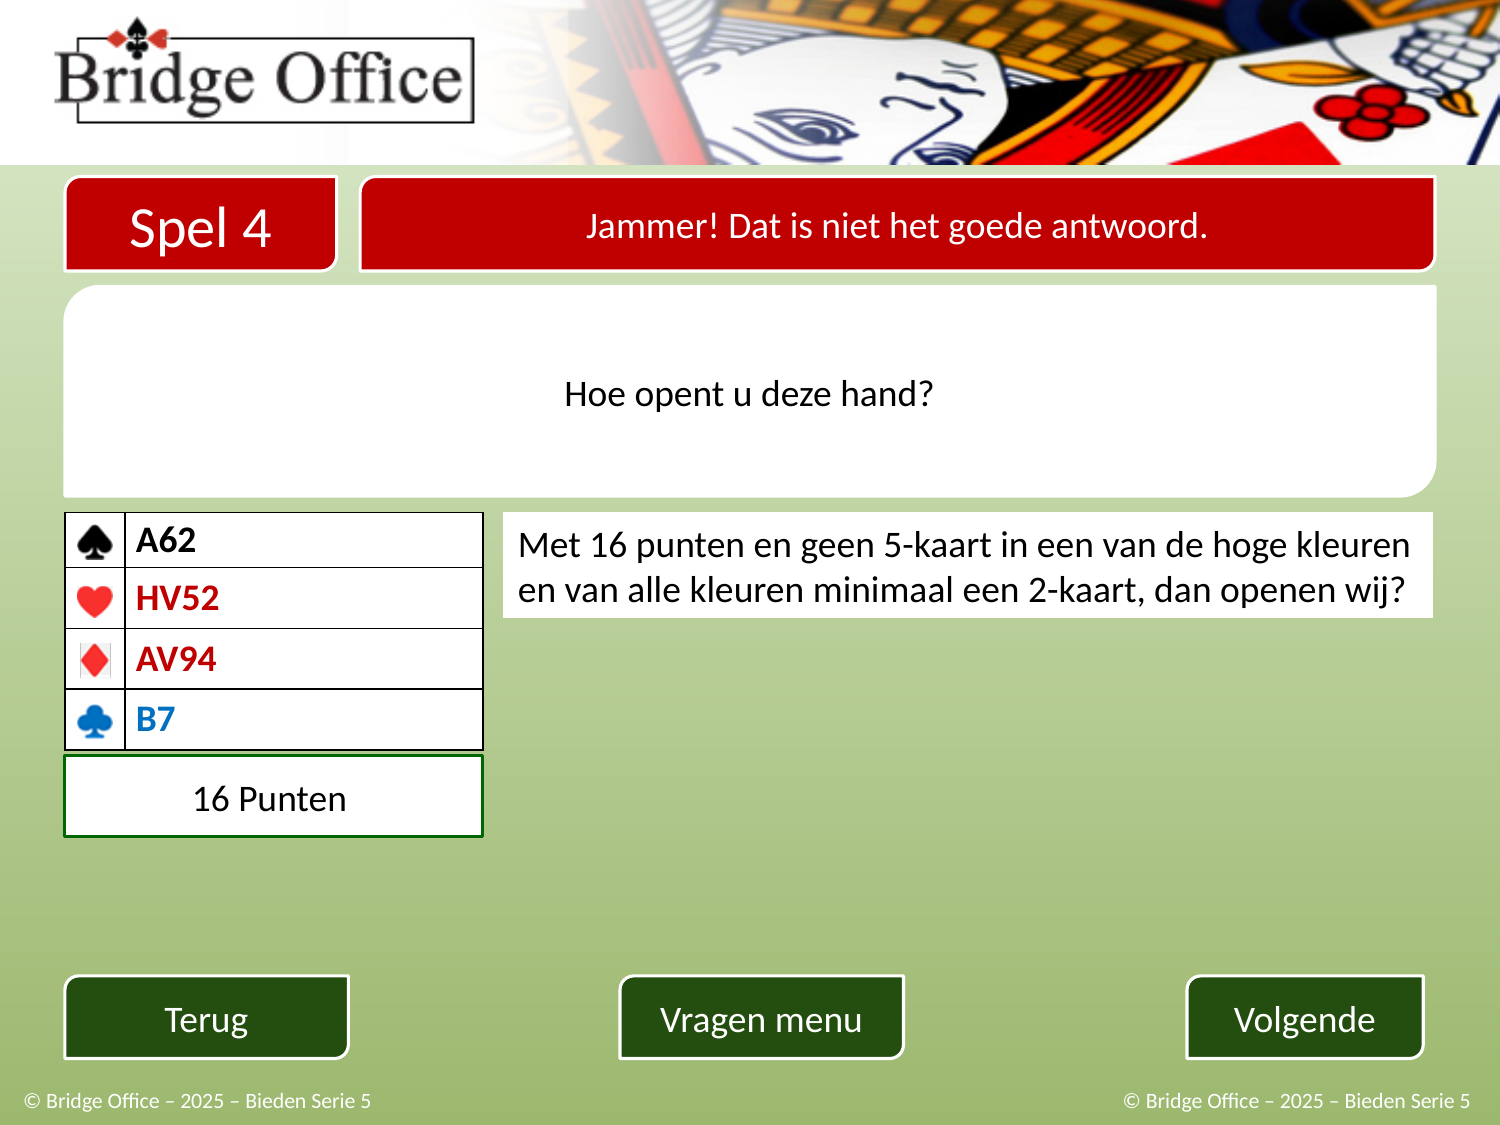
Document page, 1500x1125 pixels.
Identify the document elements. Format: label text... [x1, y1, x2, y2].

text_box Met 16 punten en geen 5-kaart in een van de hoge kleuren en van alle kleuren minimaal een 2-kaart, dan openen wij? [503, 512, 1433, 618]
table_cell [66, 568, 124, 628]
text_box 16 Punten [63, 754, 484, 838]
picture [77, 524, 113, 561]
text_box Terug [63, 974, 350, 1061]
picture [77, 643, 113, 679]
table_header A62 [126, 513, 482, 567]
table_cell AV94 [126, 629, 482, 688]
table_cell HV52 [126, 568, 482, 628]
text_box © Bridge Office – 2025 – Bieden Serie 5 [1107, 1079, 1500, 1121]
text_box Hoe opent u deze hand? [63, 284, 1437, 498]
table_header [66, 513, 124, 567]
text_box Vragen menu [618, 974, 906, 1061]
table_cell [66, 629, 124, 688]
text_box Spel 4 [63, 179, 339, 273]
picture [77, 703, 113, 740]
text_box Jammer! Dat is niet het goede antwoord. [358, 179, 1437, 273]
table_cell B7 [126, 690, 482, 749]
text_box © Bridge Office – 2025 – Bieden Serie 5 [8, 1079, 393, 1121]
table_cell [66, 690, 124, 749]
picture [0, 0, 1500, 166]
text_box Volgende [1185, 974, 1425, 1061]
picture [77, 585, 113, 618]
